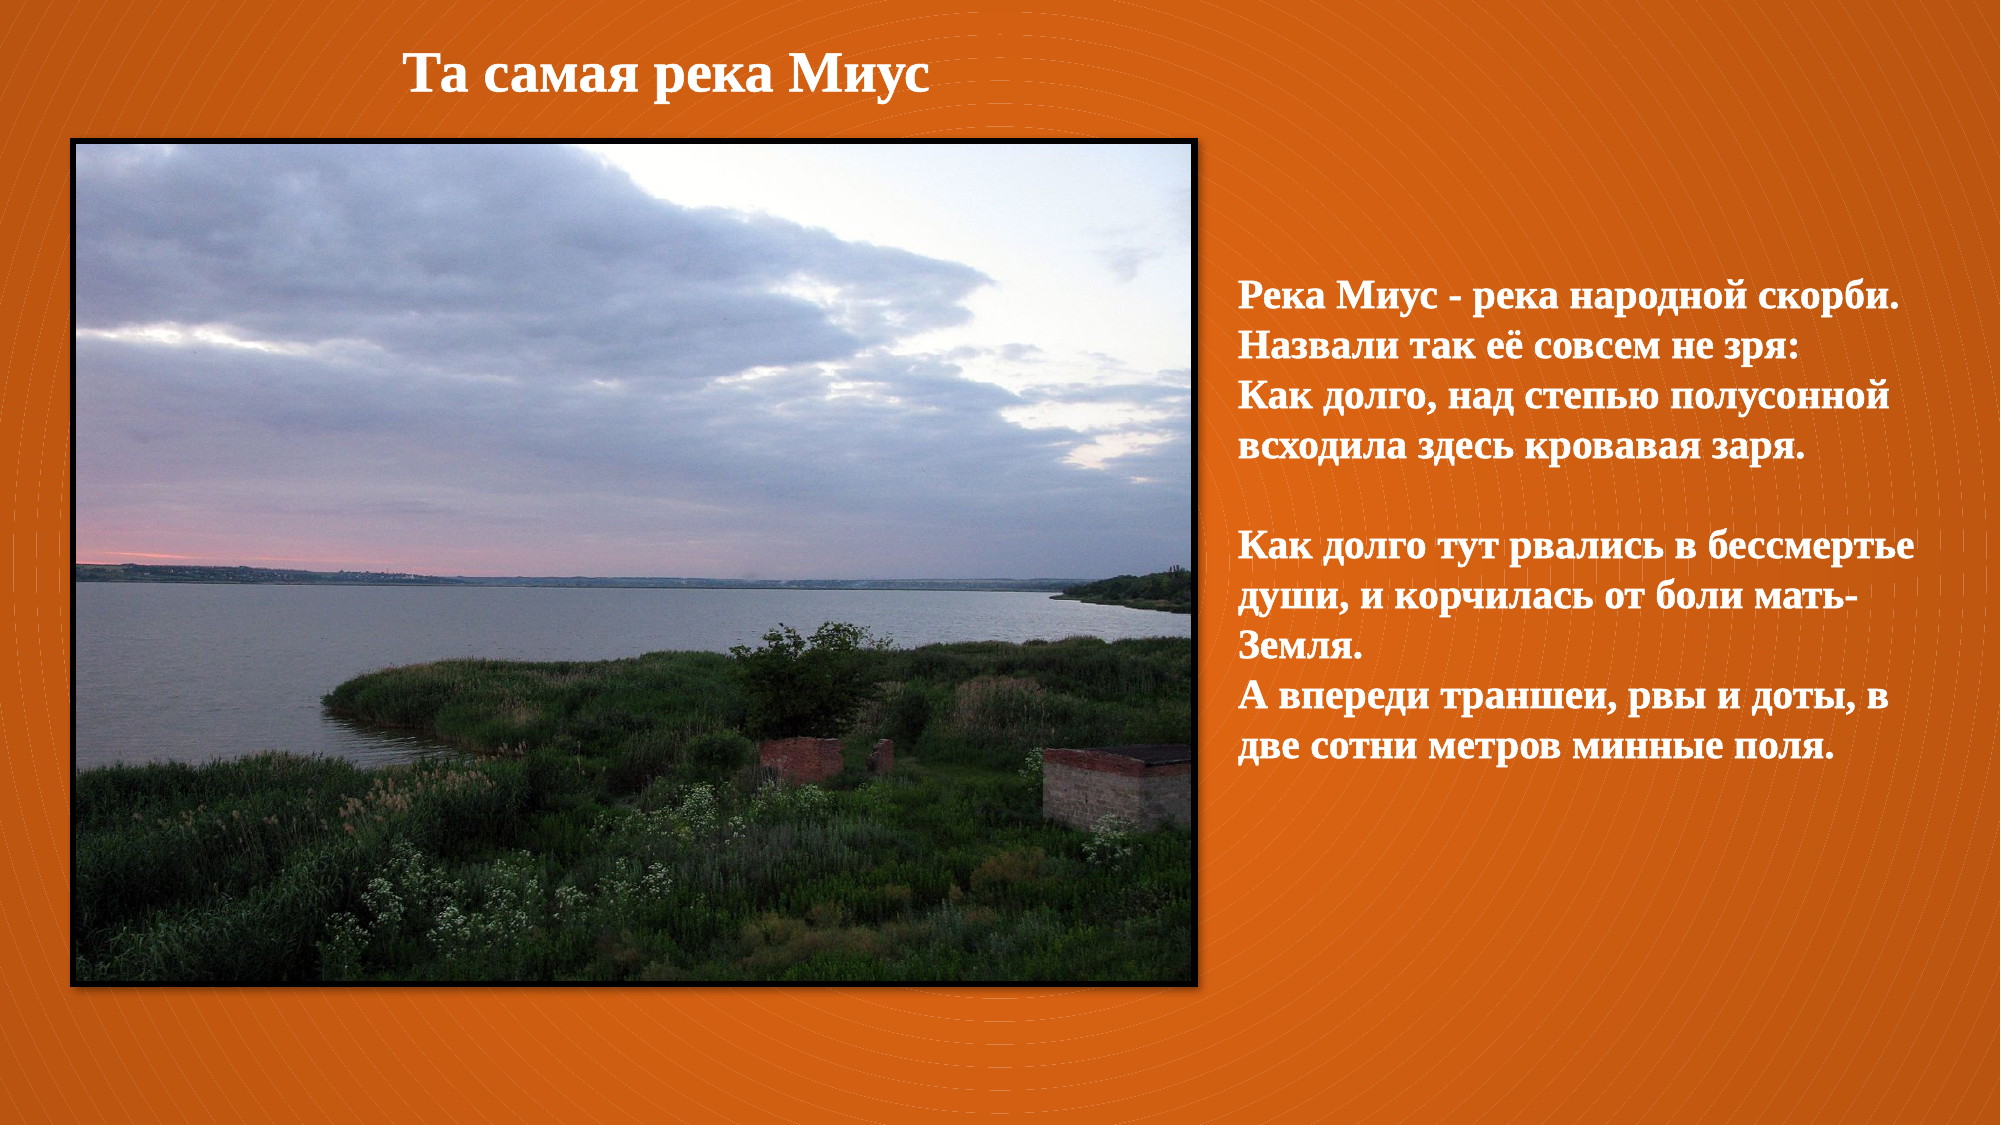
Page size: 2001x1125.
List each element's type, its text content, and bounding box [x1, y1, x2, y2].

text_box Та самая река Миус [387, 25, 945, 111]
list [76, 144, 1192, 981]
text_box Река Миус - река народной скорби. Назвали так её совсем не зря: Как долго, над степью полусонной всходила здесь кровавая заря. Как долго тут рвались в бессмертье души, и корчилась от боли мать-Земля. А впереди траншеи, рвы и доты, в две сотни метров минные поля. [1223, 258, 1947, 824]
